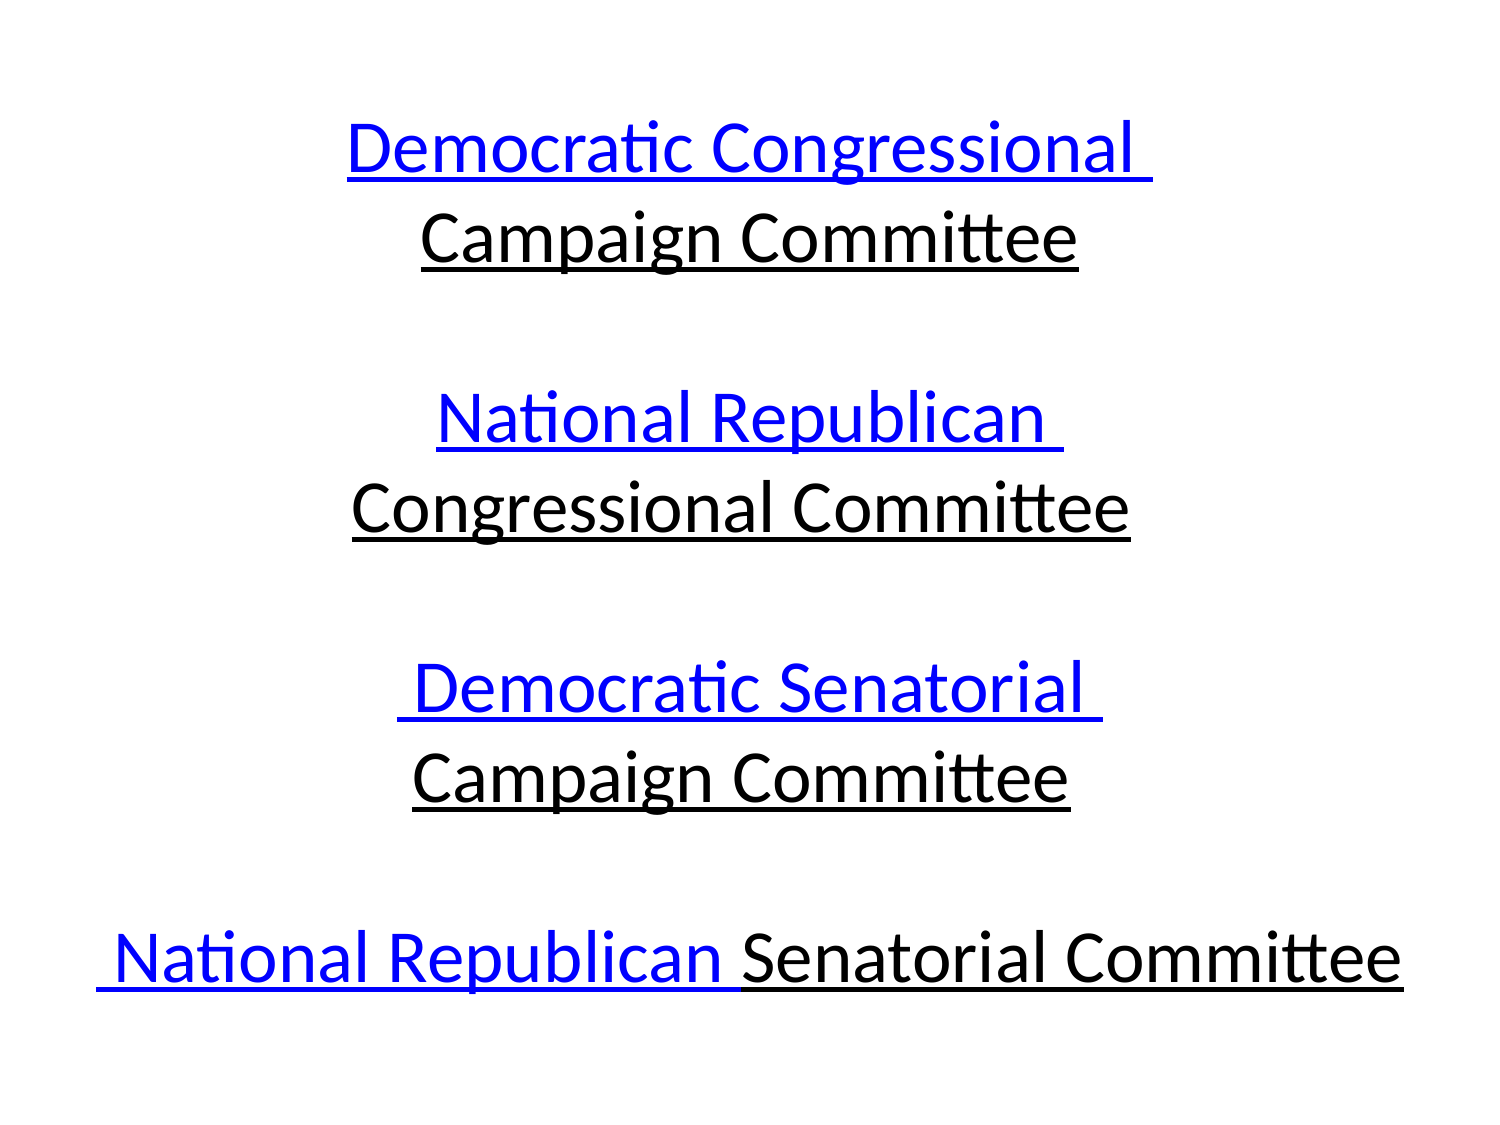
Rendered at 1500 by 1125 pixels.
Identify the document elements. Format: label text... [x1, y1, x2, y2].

title Democratic Congressional Campaign Committee National Republican Congressional Committee Democratic Senatorial Campaign Committee National Republican Senatorial Committee [74, 44, 1426, 1051]
